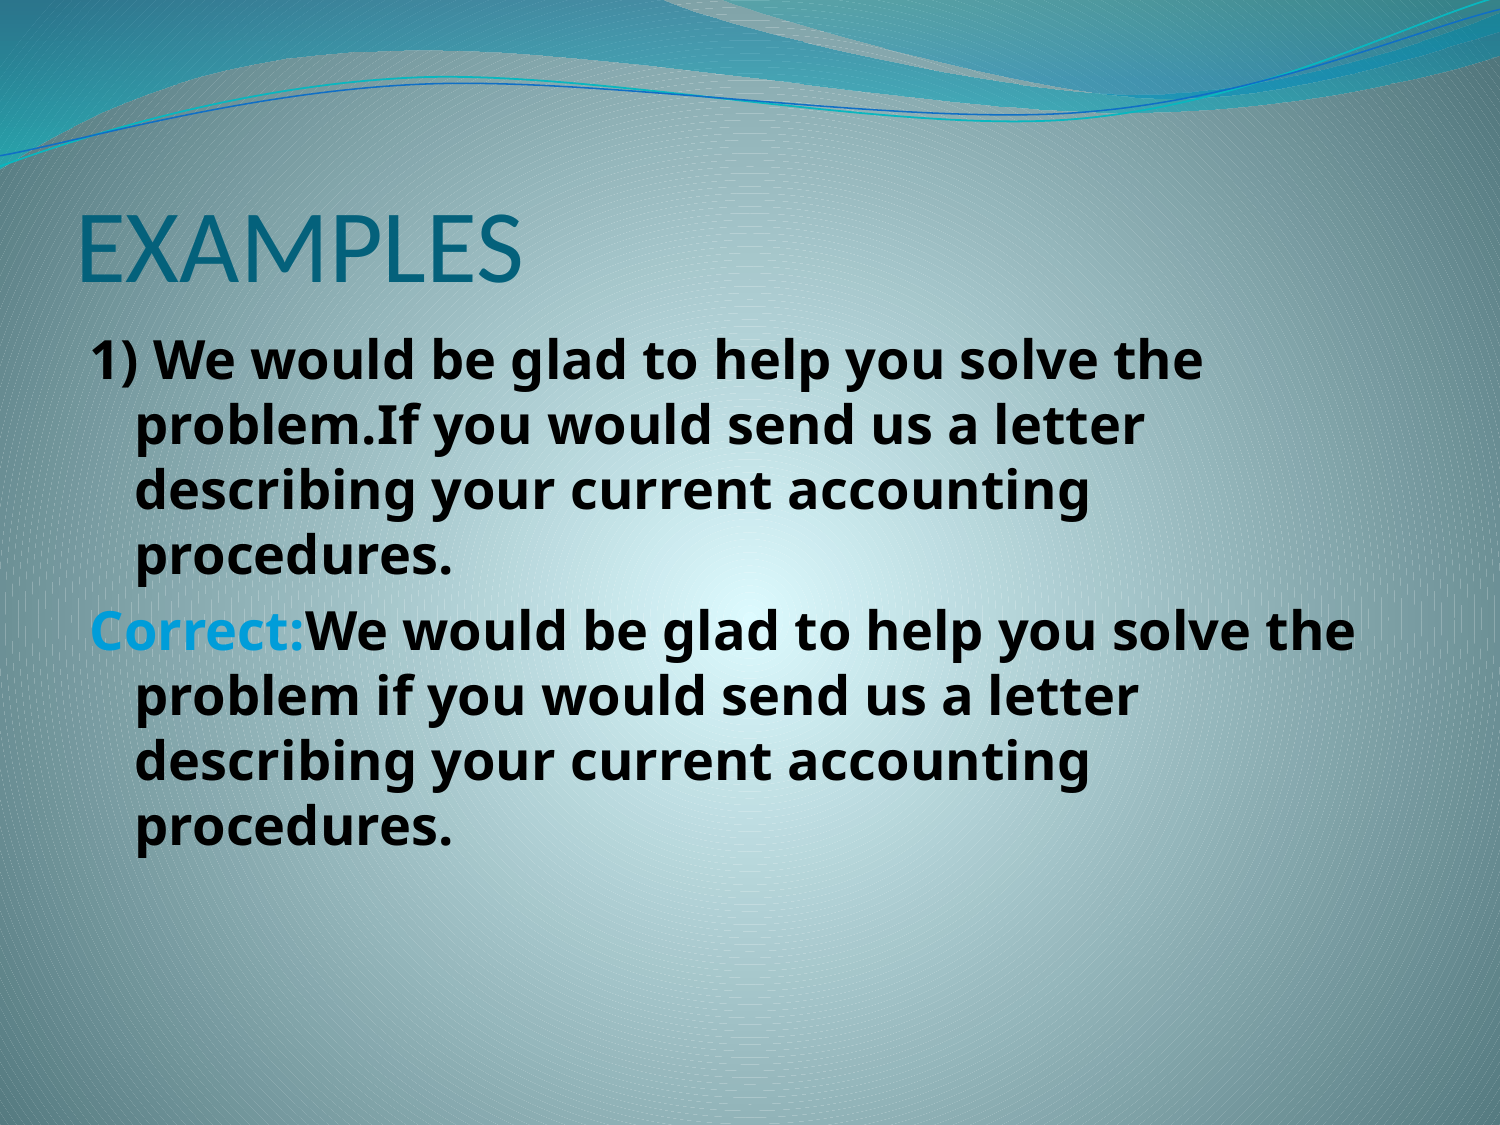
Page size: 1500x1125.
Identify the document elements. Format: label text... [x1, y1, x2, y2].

list 1) We would be glad to help you solve the problem.If you would send us a letter describing your current accounting procedures. Correct:We would be glad to help you solve the problem if you would send us a letter describing your current accounting procedures. [75, 317, 1425, 1038]
title EXAMPLES [75, 115, 1425, 303]
